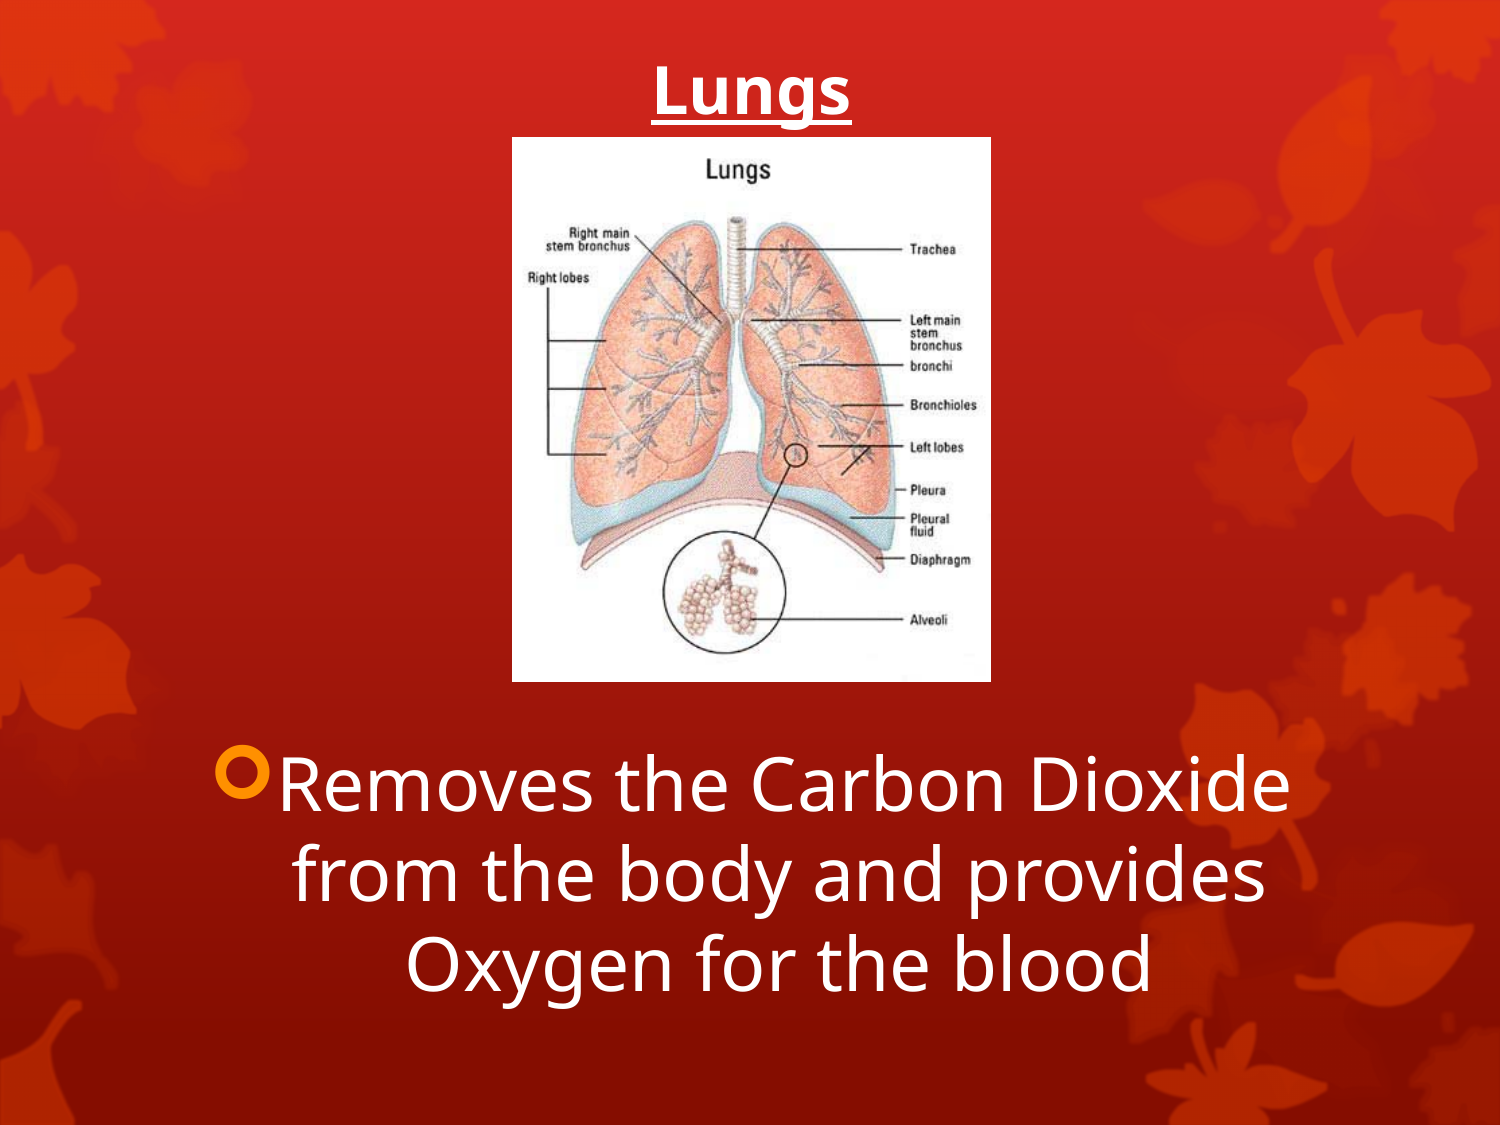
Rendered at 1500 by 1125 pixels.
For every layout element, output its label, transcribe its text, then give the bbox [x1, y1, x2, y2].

title Lungs [167, 12, 1336, 165]
picture [511, 136, 992, 682]
list Removes the Carbon Dioxide from the body and provides Oxygen for the blood [167, 684, 1336, 1058]
